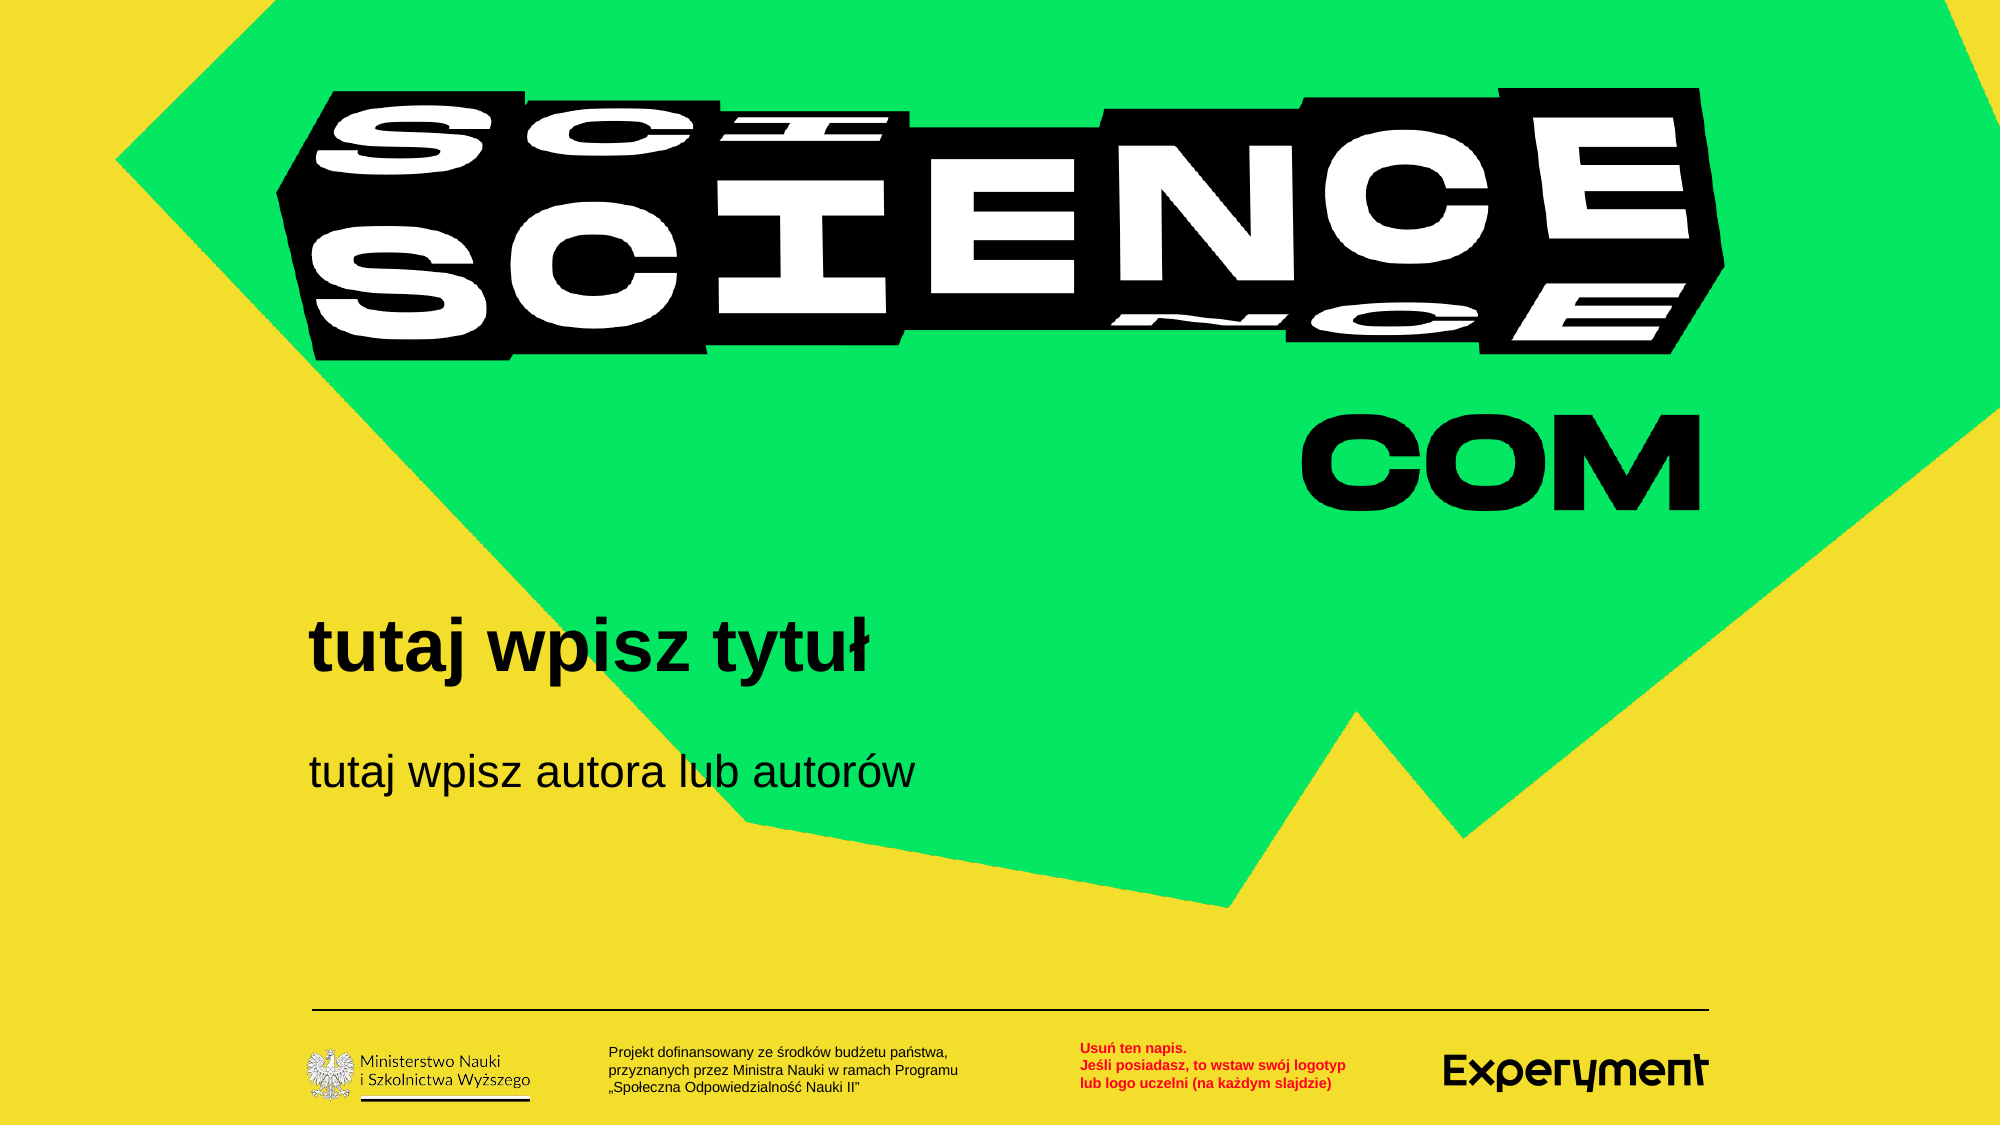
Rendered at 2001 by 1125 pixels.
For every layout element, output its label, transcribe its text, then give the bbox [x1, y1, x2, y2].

picture [294, 1036, 542, 1114]
text_box Usuń ten napis. Jeśli posiadasz, to wstaw swój logotyp lub logo uczelni (na każdym slajdzie) [1065, 1031, 1381, 1099]
text_box Projekt dofinansowany ze środków budżetu państwa, przyznanych przez Ministra Nauki w ramach Programu „Społeczna Odpowiedzialność Nauki II” [593, 1035, 1093, 1104]
picture [115, 0, 2000, 908]
picture [1414, 1024, 1739, 1116]
